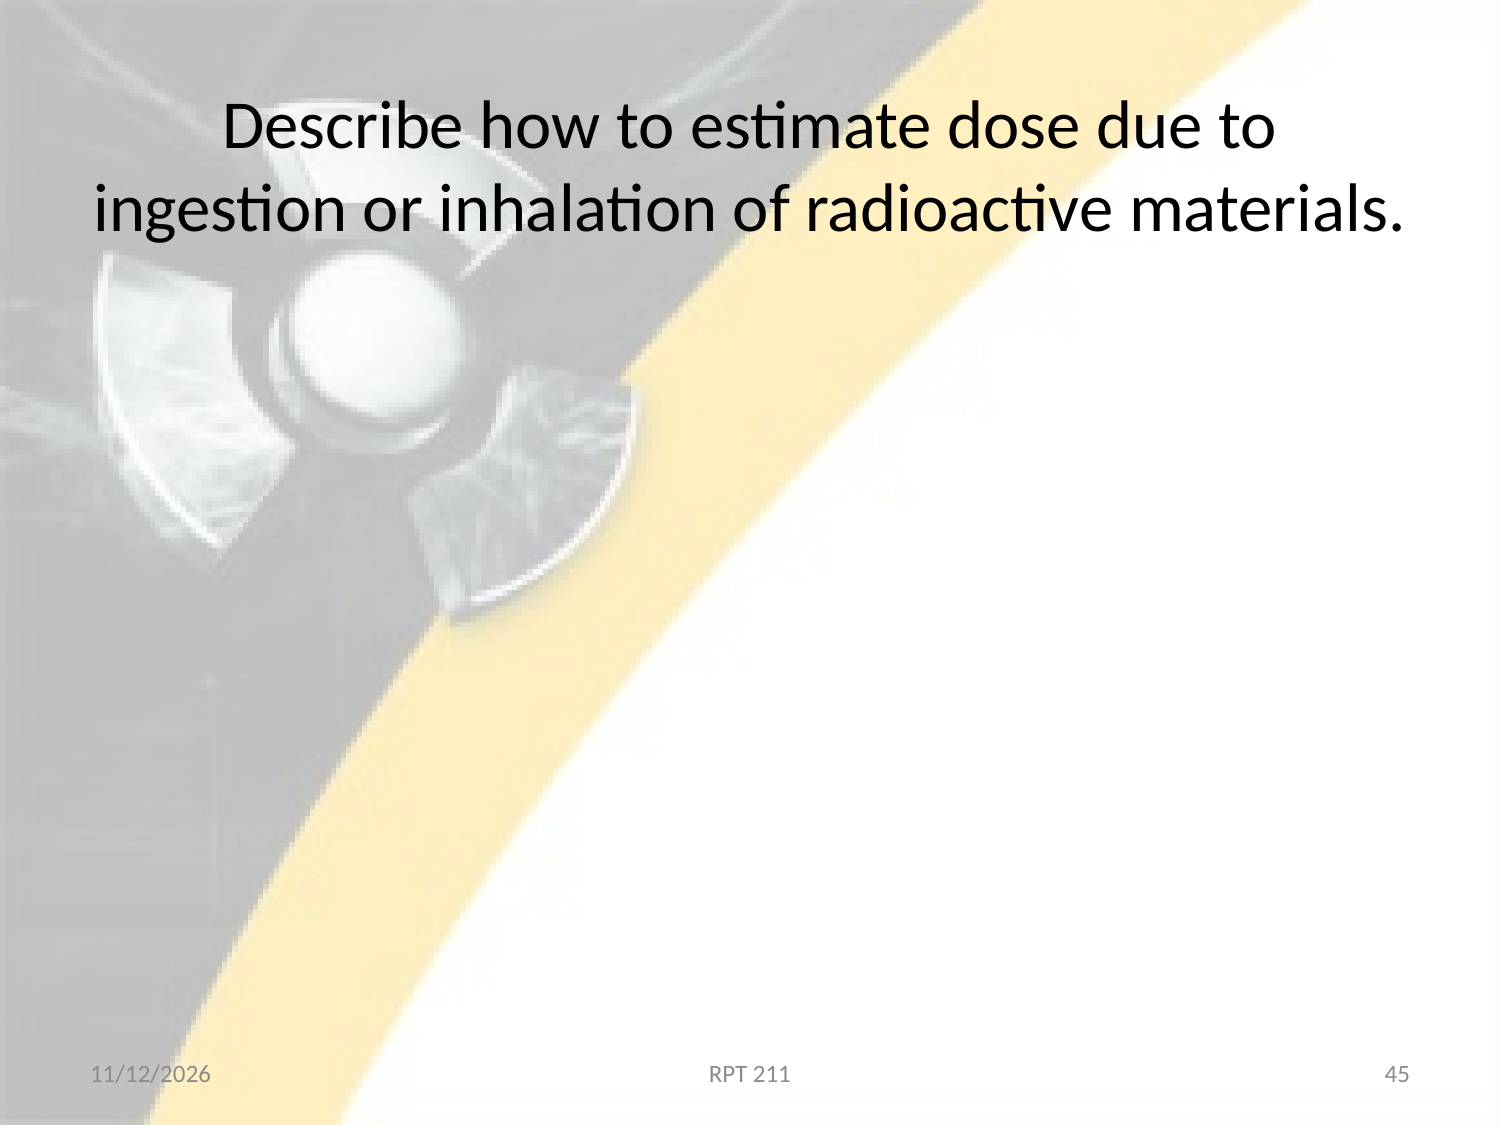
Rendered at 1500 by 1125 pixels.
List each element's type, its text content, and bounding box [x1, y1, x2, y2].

footer RPT 211 [512, 1042, 988, 1103]
title Describe how to estimate dose due to ingestion or inhalation of radioactive materials. [75, 45, 1425, 363]
slide_number 45 [1074, 1042, 1425, 1103]
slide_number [75, 1042, 425, 1103]
